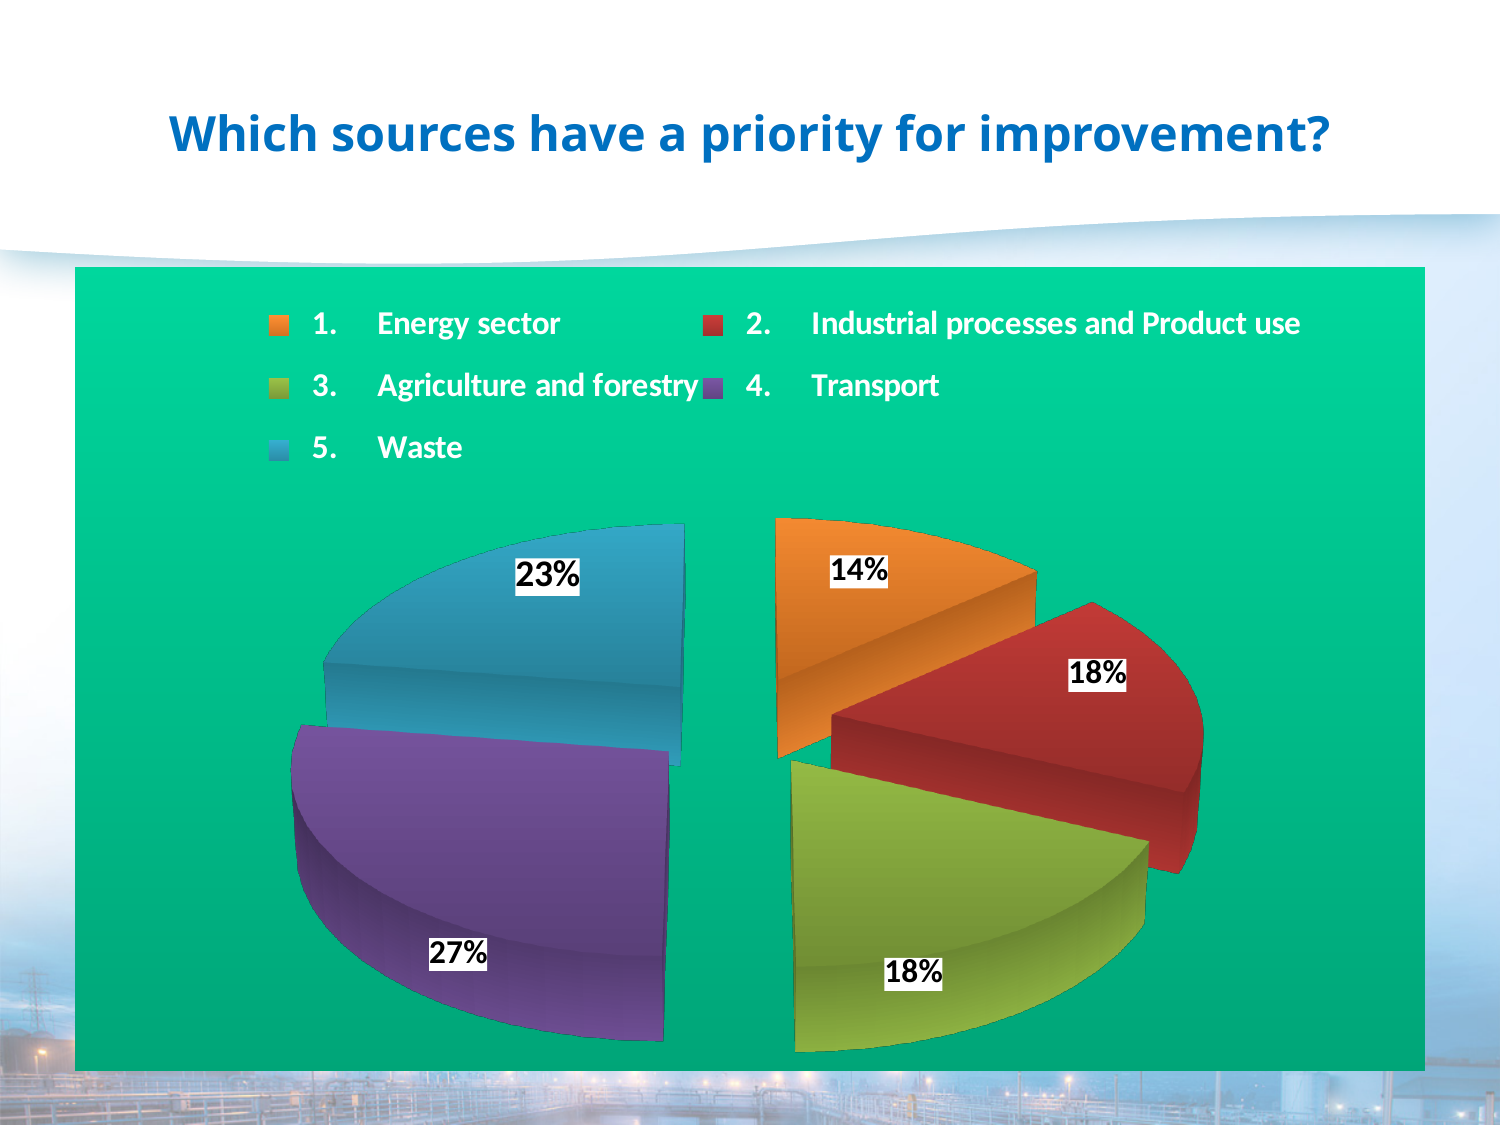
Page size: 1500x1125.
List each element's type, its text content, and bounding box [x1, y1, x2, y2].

chart [74, 266, 1426, 1071]
picture [0, 215, 1500, 1125]
title Which sources have a priority for improvement? [0, 106, 1500, 213]
